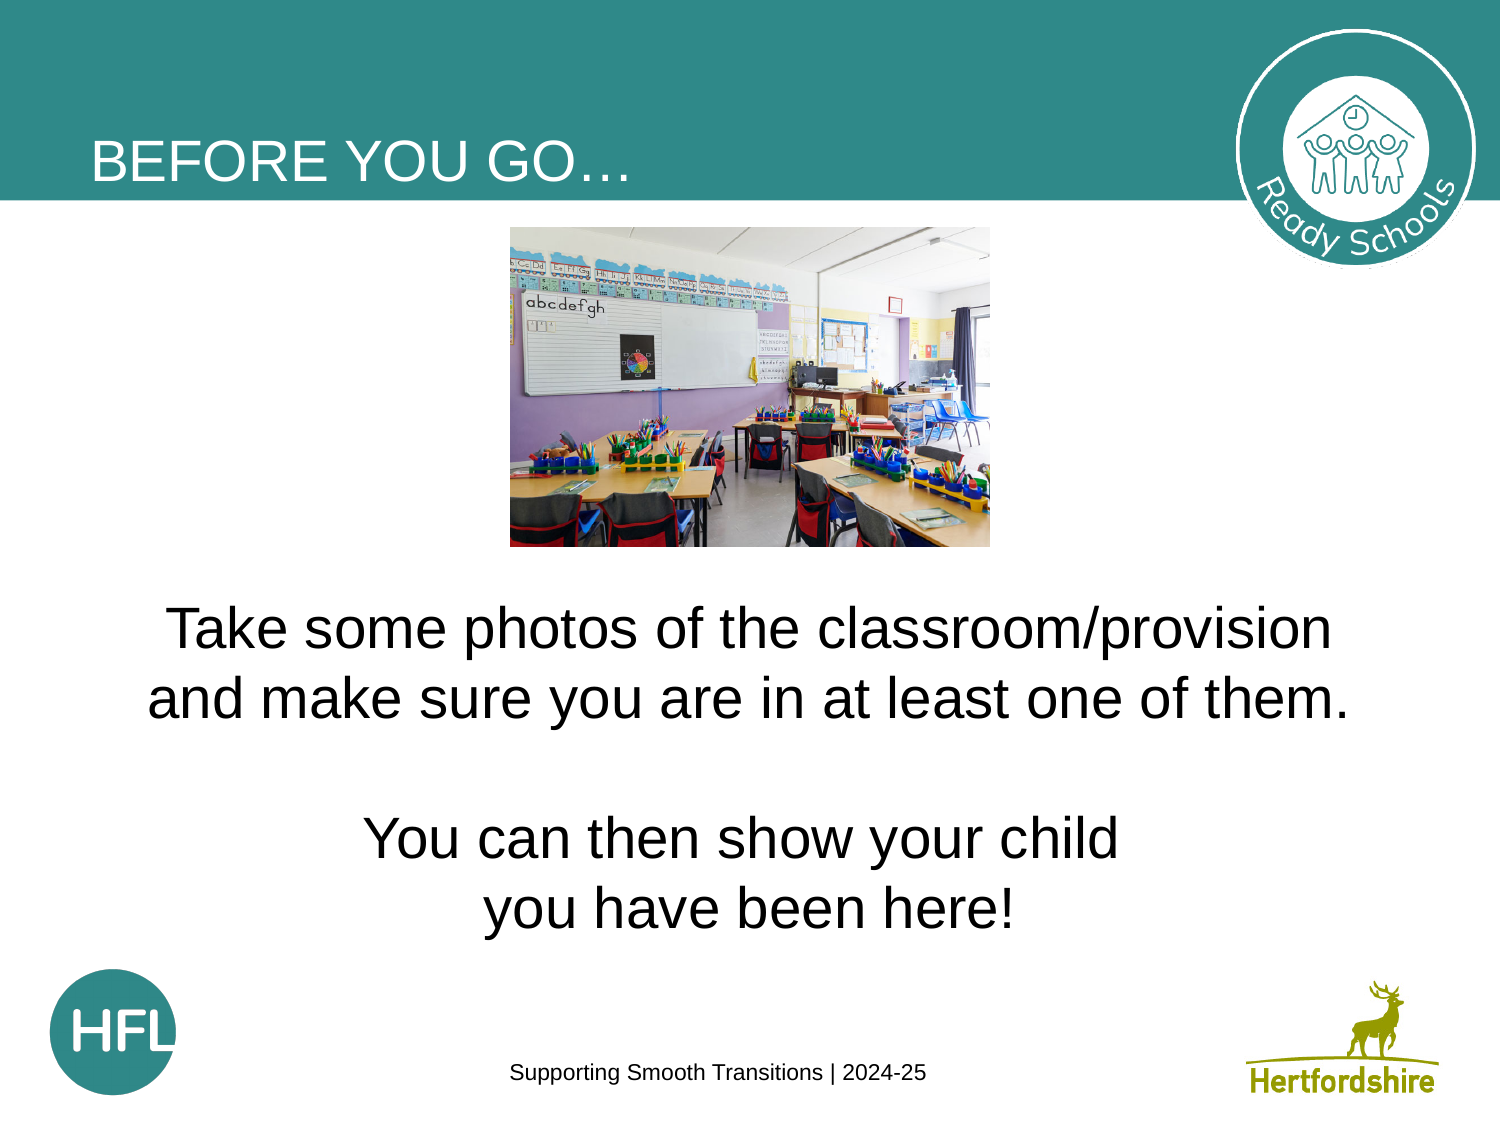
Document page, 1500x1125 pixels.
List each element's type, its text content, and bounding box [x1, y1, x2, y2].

text_box Take some photos of the classroom/provision and make sure you are in at least one of them. You can then show your child you have been here! [104, 582, 1396, 948]
picture [1197, 952, 1487, 1125]
picture [509, 226, 990, 548]
picture [1233, 26, 1478, 271]
picture [40, 963, 184, 1103]
title Before you go… [75, 12, 1234, 201]
